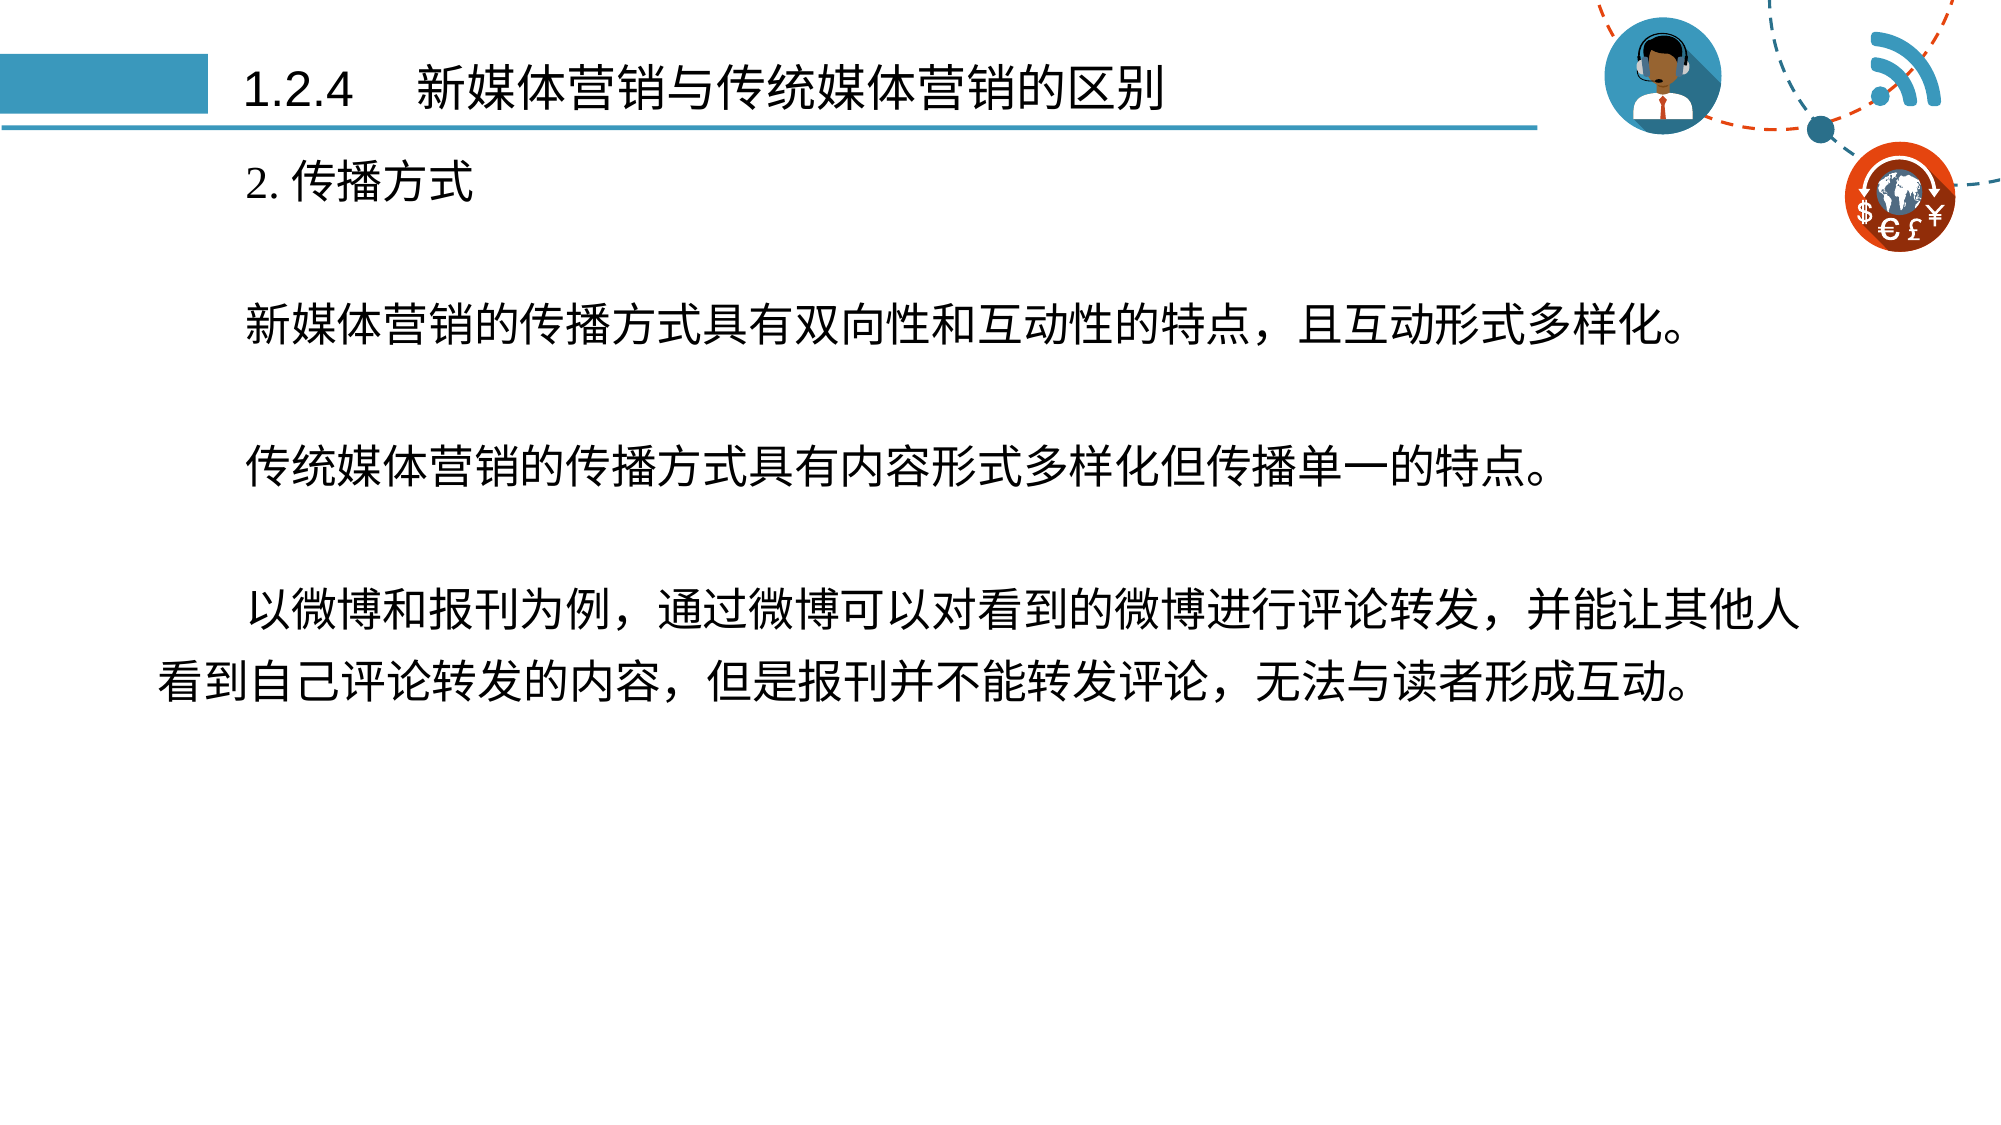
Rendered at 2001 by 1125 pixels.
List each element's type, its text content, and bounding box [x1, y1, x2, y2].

list 2.传播方式 新媒体营销的传播方式具有双向性和互动性的特点，且互动形式多样化。 传统媒体营销的传播方式具有内容形式多样化但传播单一的特点。 以微博和报刊为例，通过微博可以对看到的微博进行评论转发，并能让其他人看到自己评论转发的内容，但是报刊并不能转发评论，无法与读者形成互动。 [137, 126, 1841, 1014]
title 1.2.4 新媒体营销与传统媒体营销的区别 [222, 55, 1863, 127]
